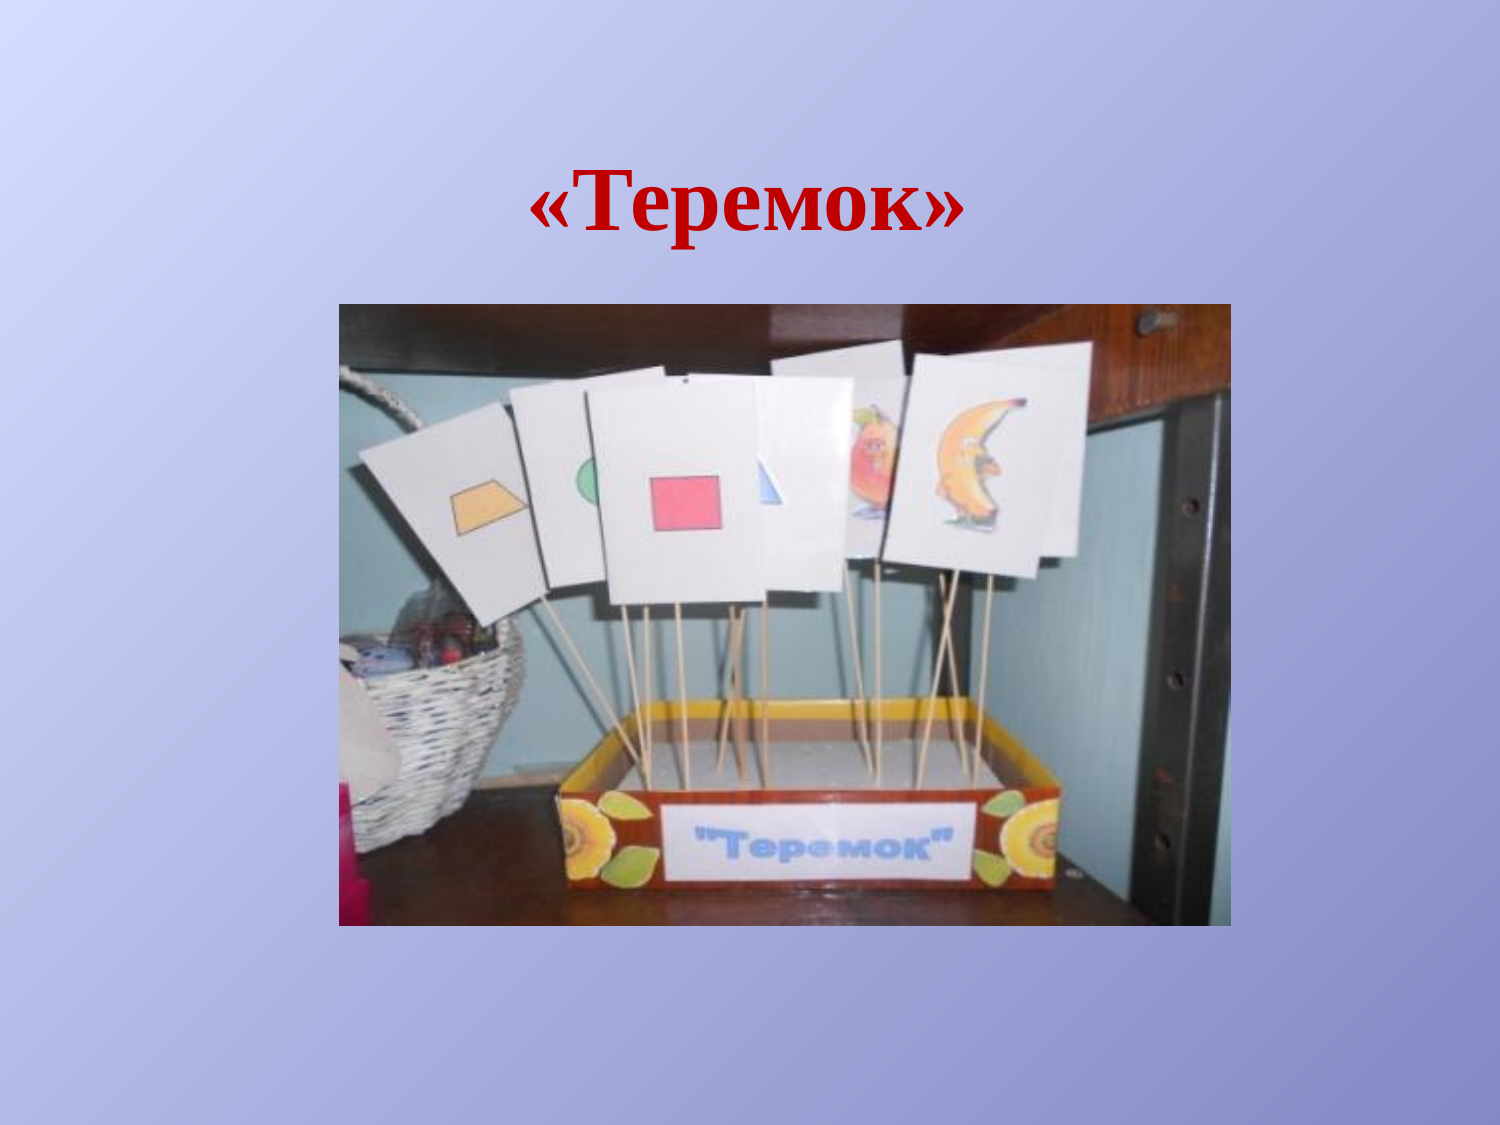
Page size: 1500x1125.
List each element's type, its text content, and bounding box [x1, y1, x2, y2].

picture [339, 304, 1231, 926]
title «Теремок» [112, 93, 1383, 293]
